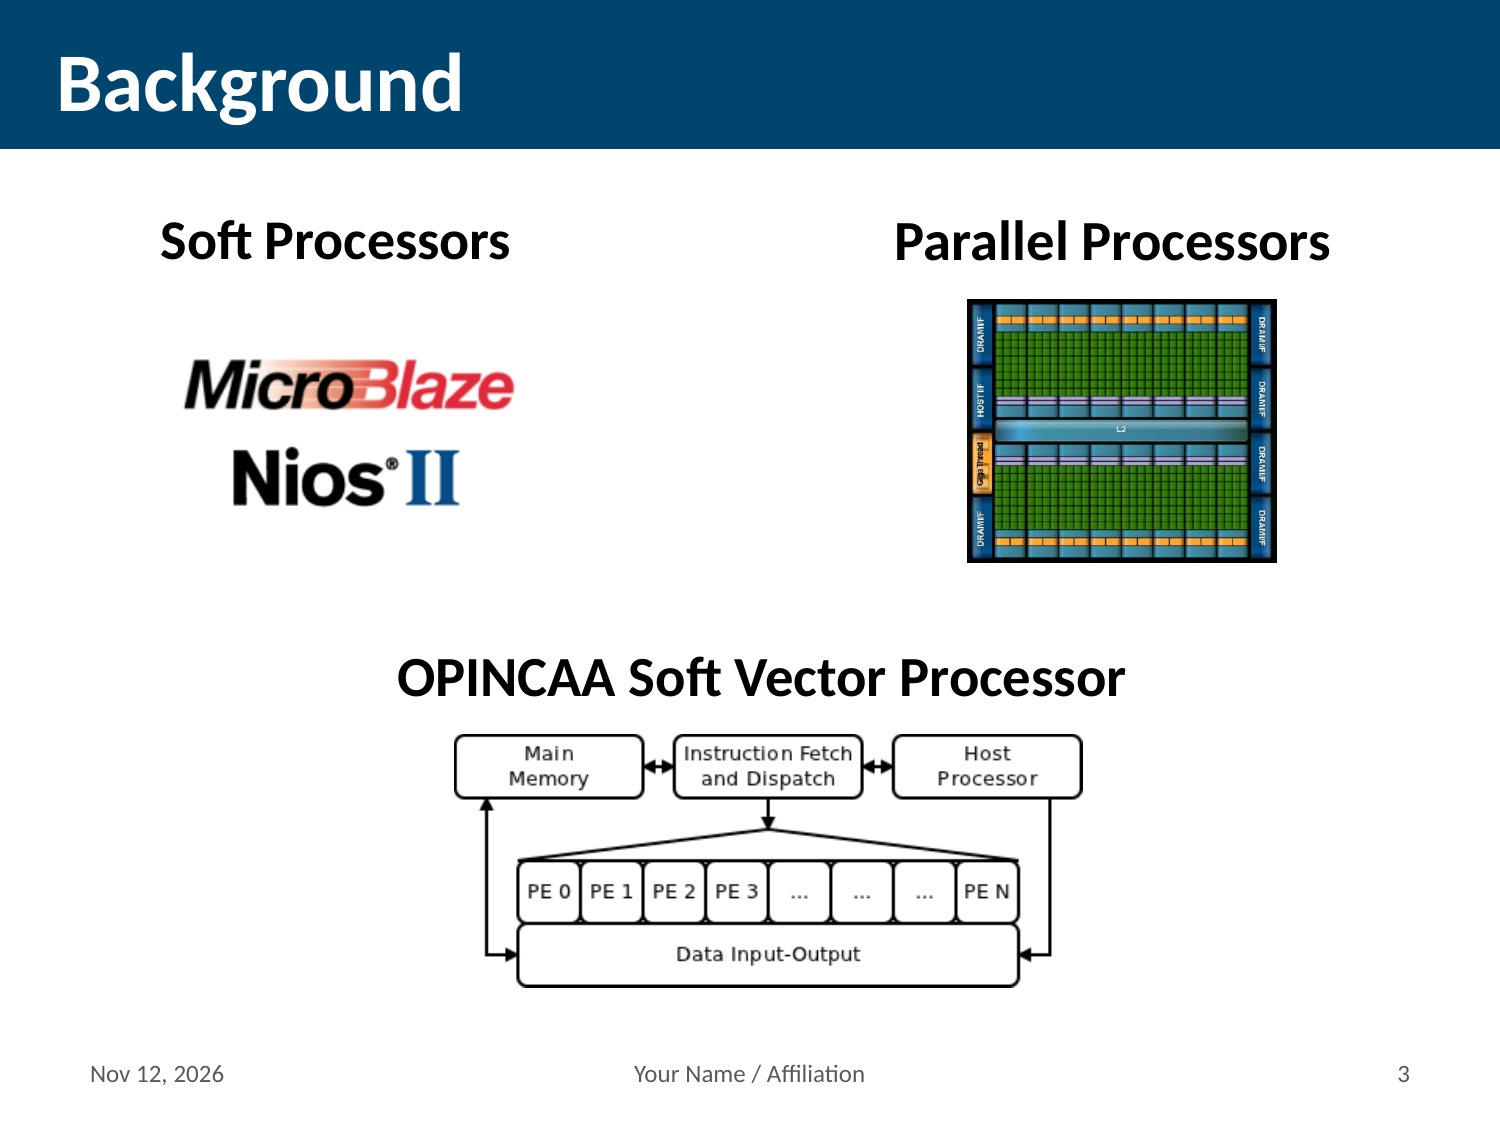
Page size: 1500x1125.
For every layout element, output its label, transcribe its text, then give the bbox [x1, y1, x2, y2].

list Soft Processors [145, 196, 561, 279]
footer Your Name / Affiliation [277, 1042, 1223, 1103]
picture [967, 299, 1277, 563]
picture [170, 337, 523, 425]
title Background [41, 15, 1459, 142]
picture [454, 734, 1083, 988]
text_box Parallel Processors [879, 196, 1365, 279]
slide_number 11-Mar-15 [75, 1042, 254, 1103]
slide_number 2 [1246, 1042, 1425, 1103]
text_box OPINCAA Soft Vector Processor [382, 632, 1177, 716]
picture [228, 441, 466, 517]
